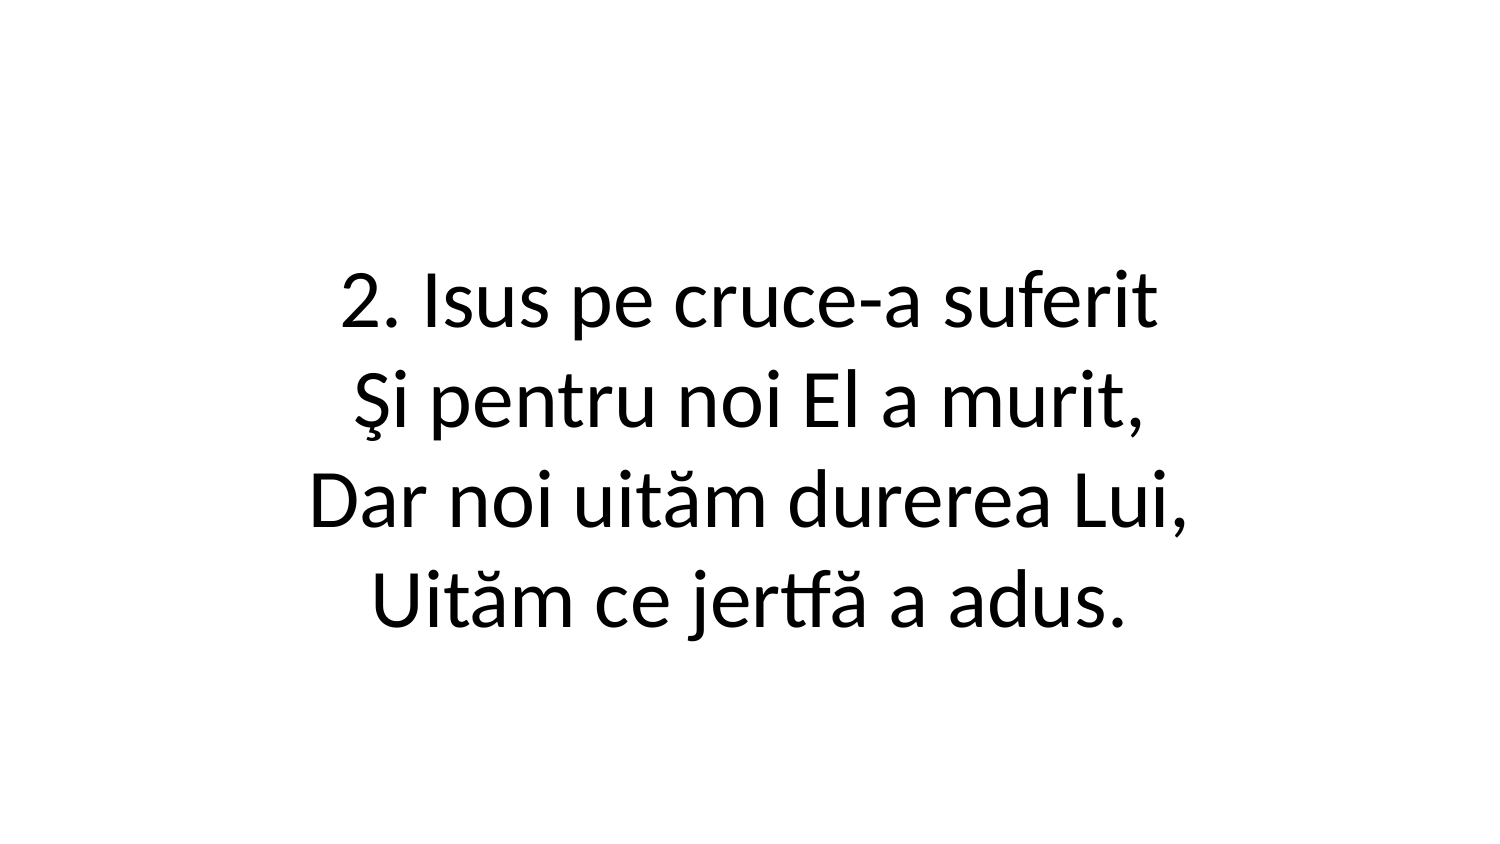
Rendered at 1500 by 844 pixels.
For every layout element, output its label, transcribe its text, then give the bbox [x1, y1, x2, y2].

text_box 2. Isus pe cruce-a suferit Şi pentru noi El a murit, Dar noi uităm durerea Lui, Uităm ce jertfă a adus. [293, 192, 1207, 652]
